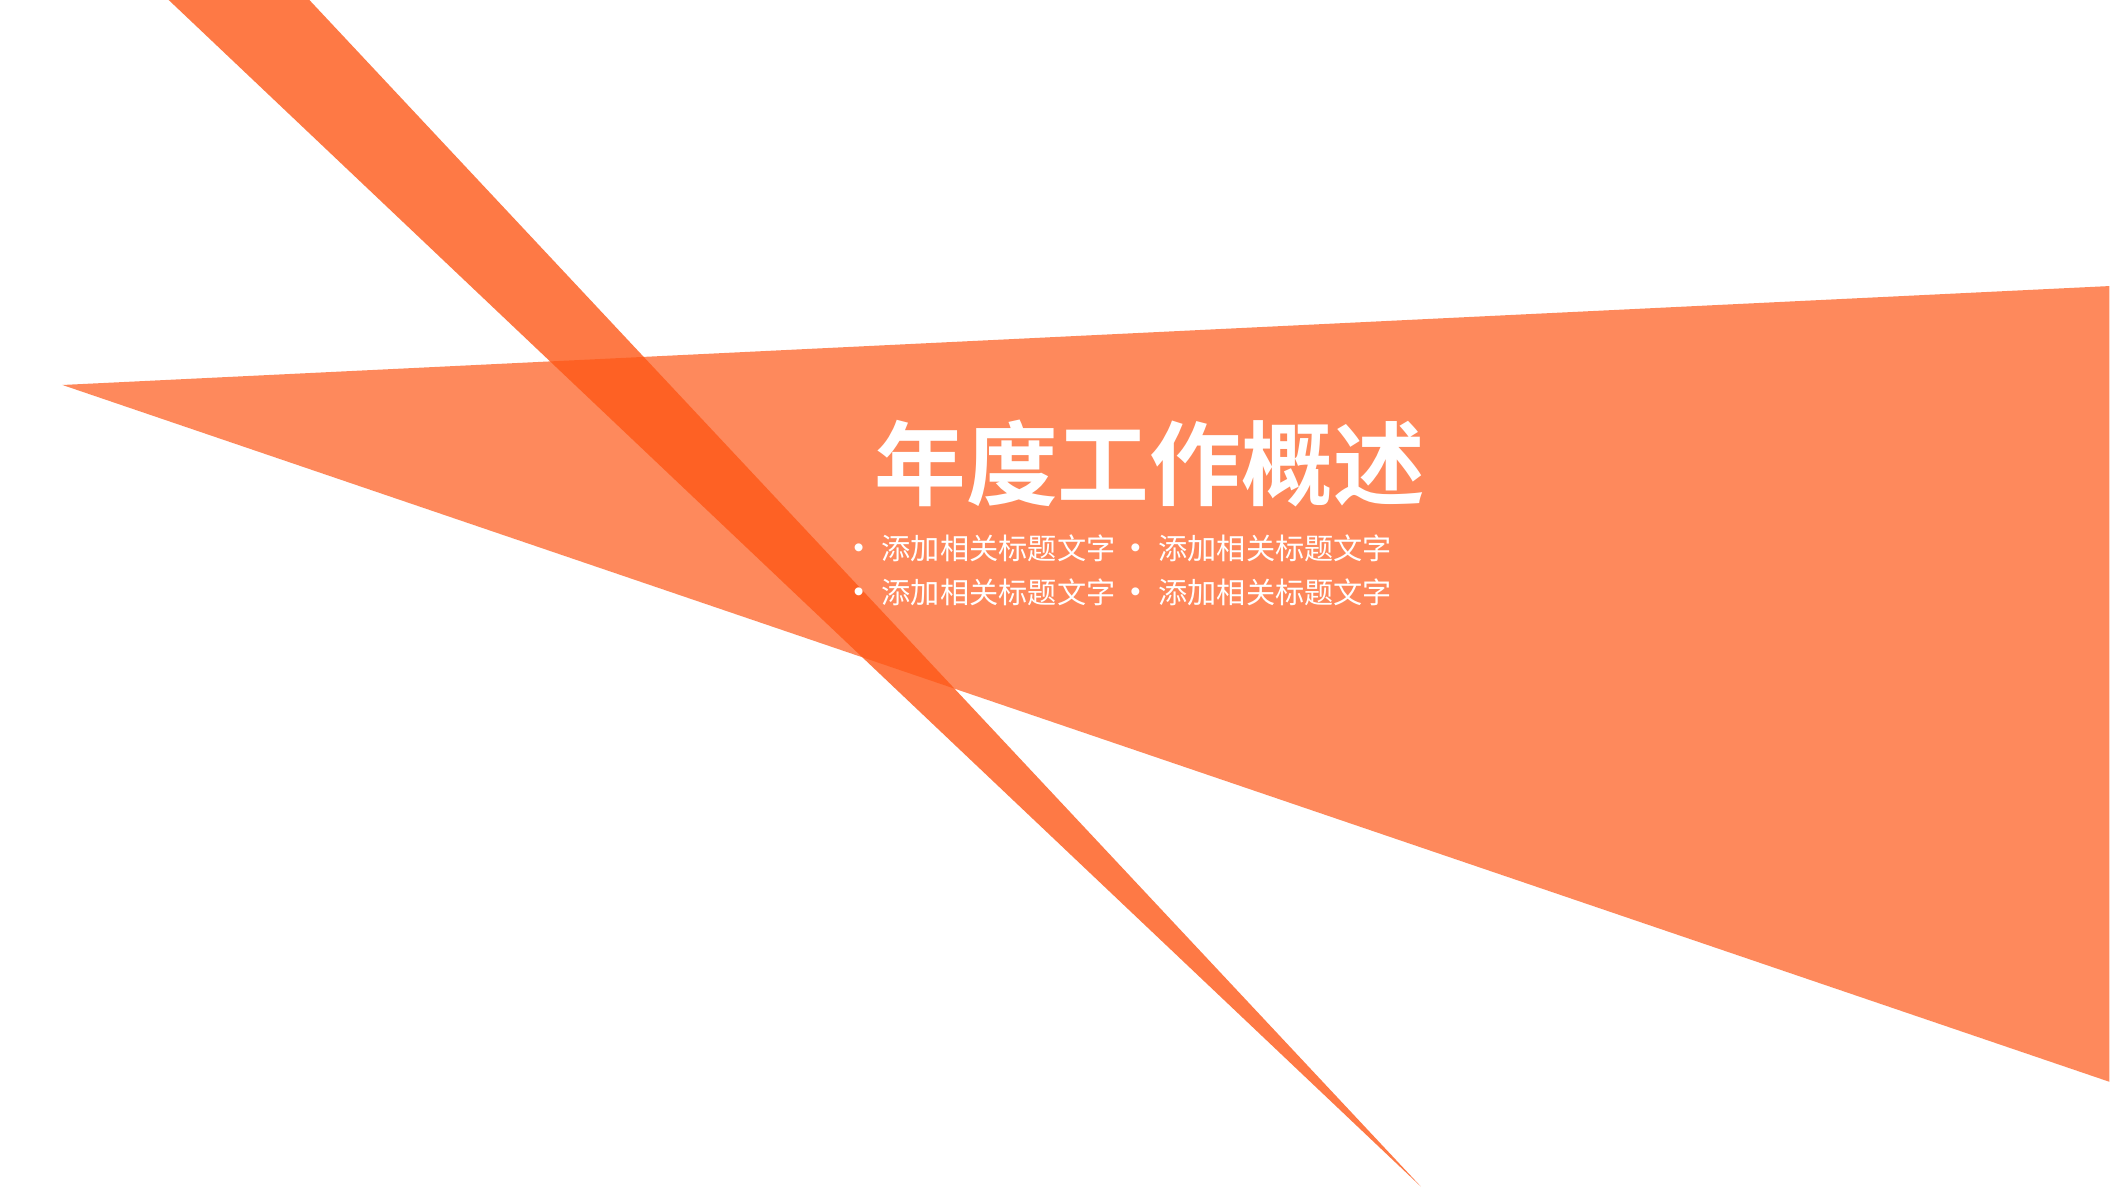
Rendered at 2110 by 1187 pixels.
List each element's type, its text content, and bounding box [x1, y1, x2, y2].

text_box 添加相关标题文字 [853, 574, 1116, 610]
text_box [62, 361, 860, 657]
text_box [168, 0, 1421, 1187]
text_box 添加相关标题文字 [1130, 529, 1393, 565]
text_box 添加相关标题文字 [853, 529, 1116, 565]
text_box 添加相关标题文字 [1130, 574, 1393, 610]
text_box [644, 286, 2110, 1082]
text_box 年度工作概述 [874, 407, 1452, 518]
